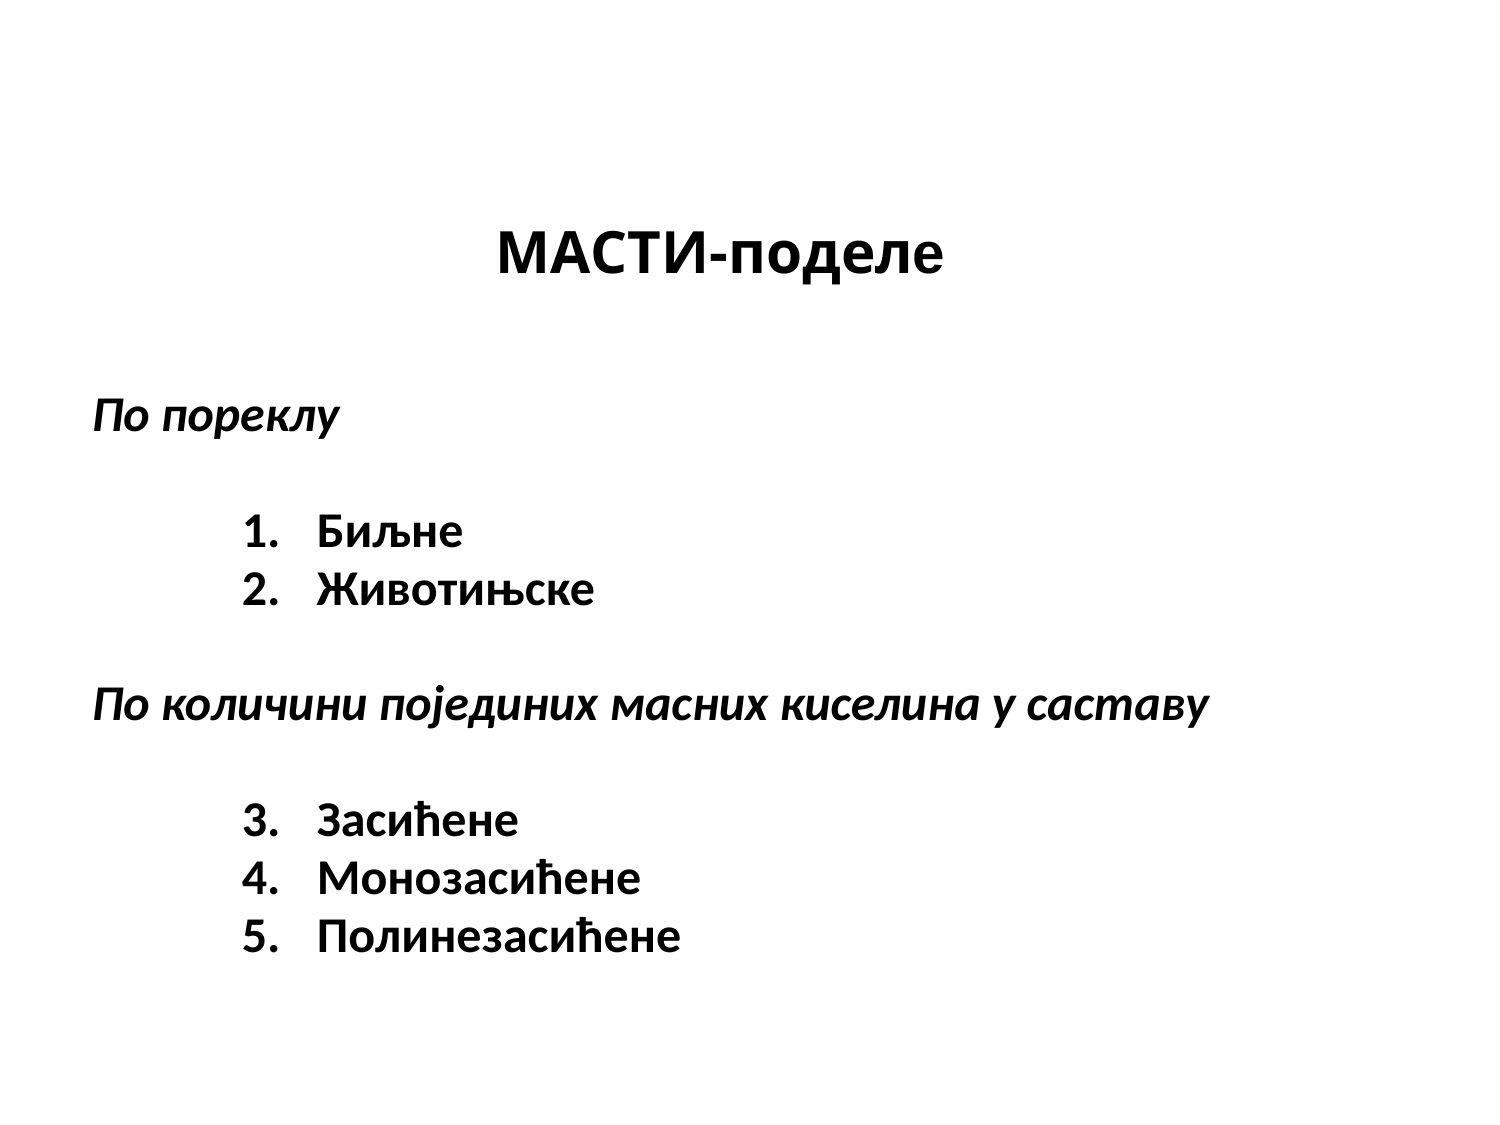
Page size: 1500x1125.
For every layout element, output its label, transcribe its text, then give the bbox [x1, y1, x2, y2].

text_box МАСТИ-поделе [64, 208, 1376, 293]
subtitle По пореклу Биљне Животињске По количини појединих масних киселина у саставу Засићене Монозасићене Полинезасићене [76, 385, 1436, 1035]
